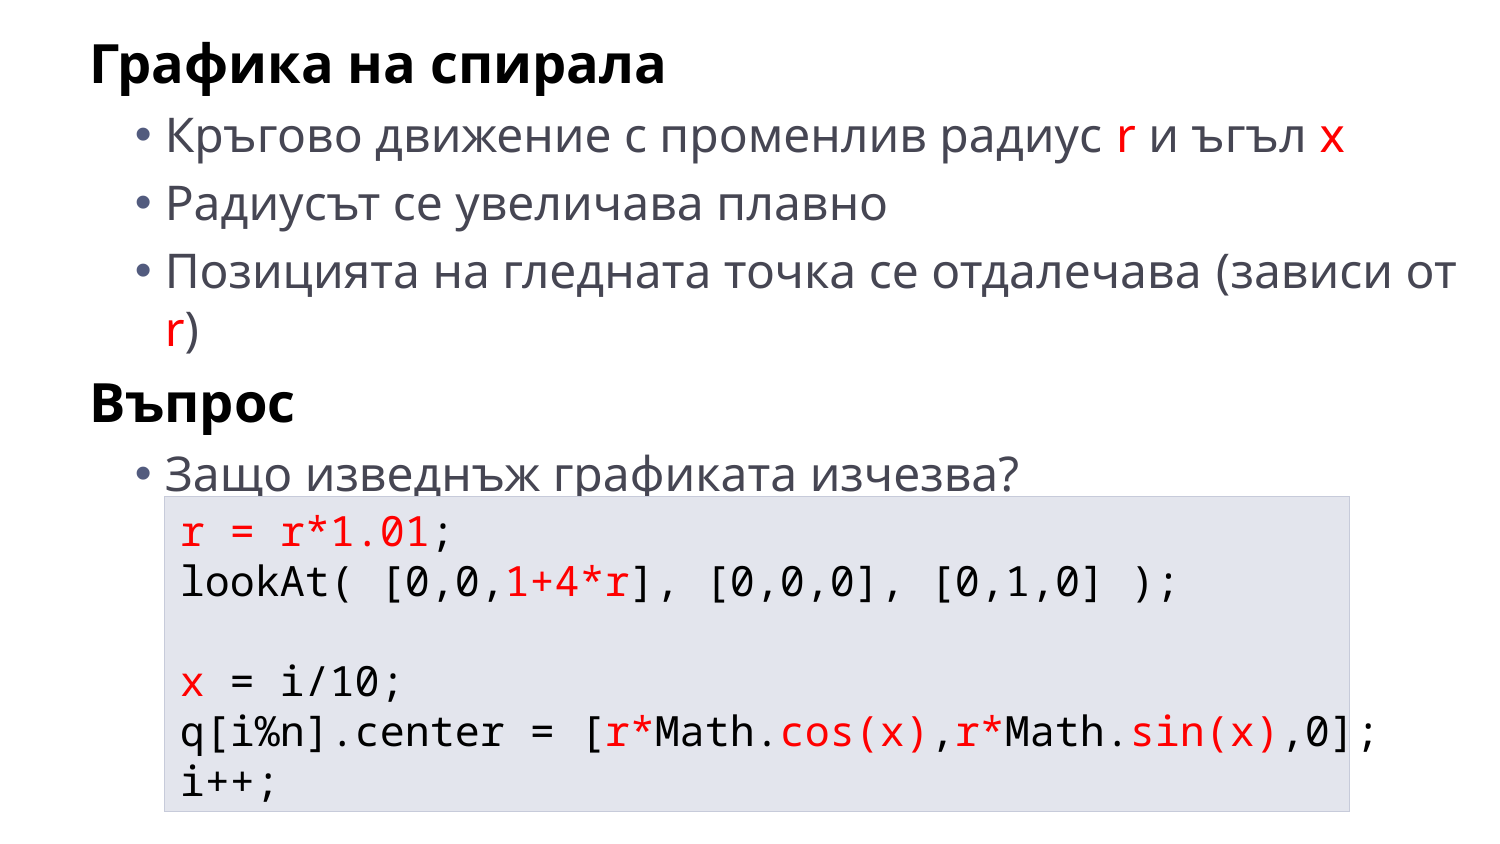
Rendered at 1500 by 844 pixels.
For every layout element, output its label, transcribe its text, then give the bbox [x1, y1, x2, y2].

text_box r = r*1.01; lookAt( [0,0,1+4*r], [0,0,0], [0,1,0] ); x = i/10; q[i%n].center = [r*Math.cos(x),r*Math.sin(x),0]; i++; [164, 496, 1350, 812]
list Графика на спирала Кръгово движение с променлив радиус r и ъгъл x Радиусът се увеличава плавно Позицията на гледната точка се отдалечава (зависи от r) Въпрос Защо изведнъж графиката изчезва? [75, 21, 1475, 835]
